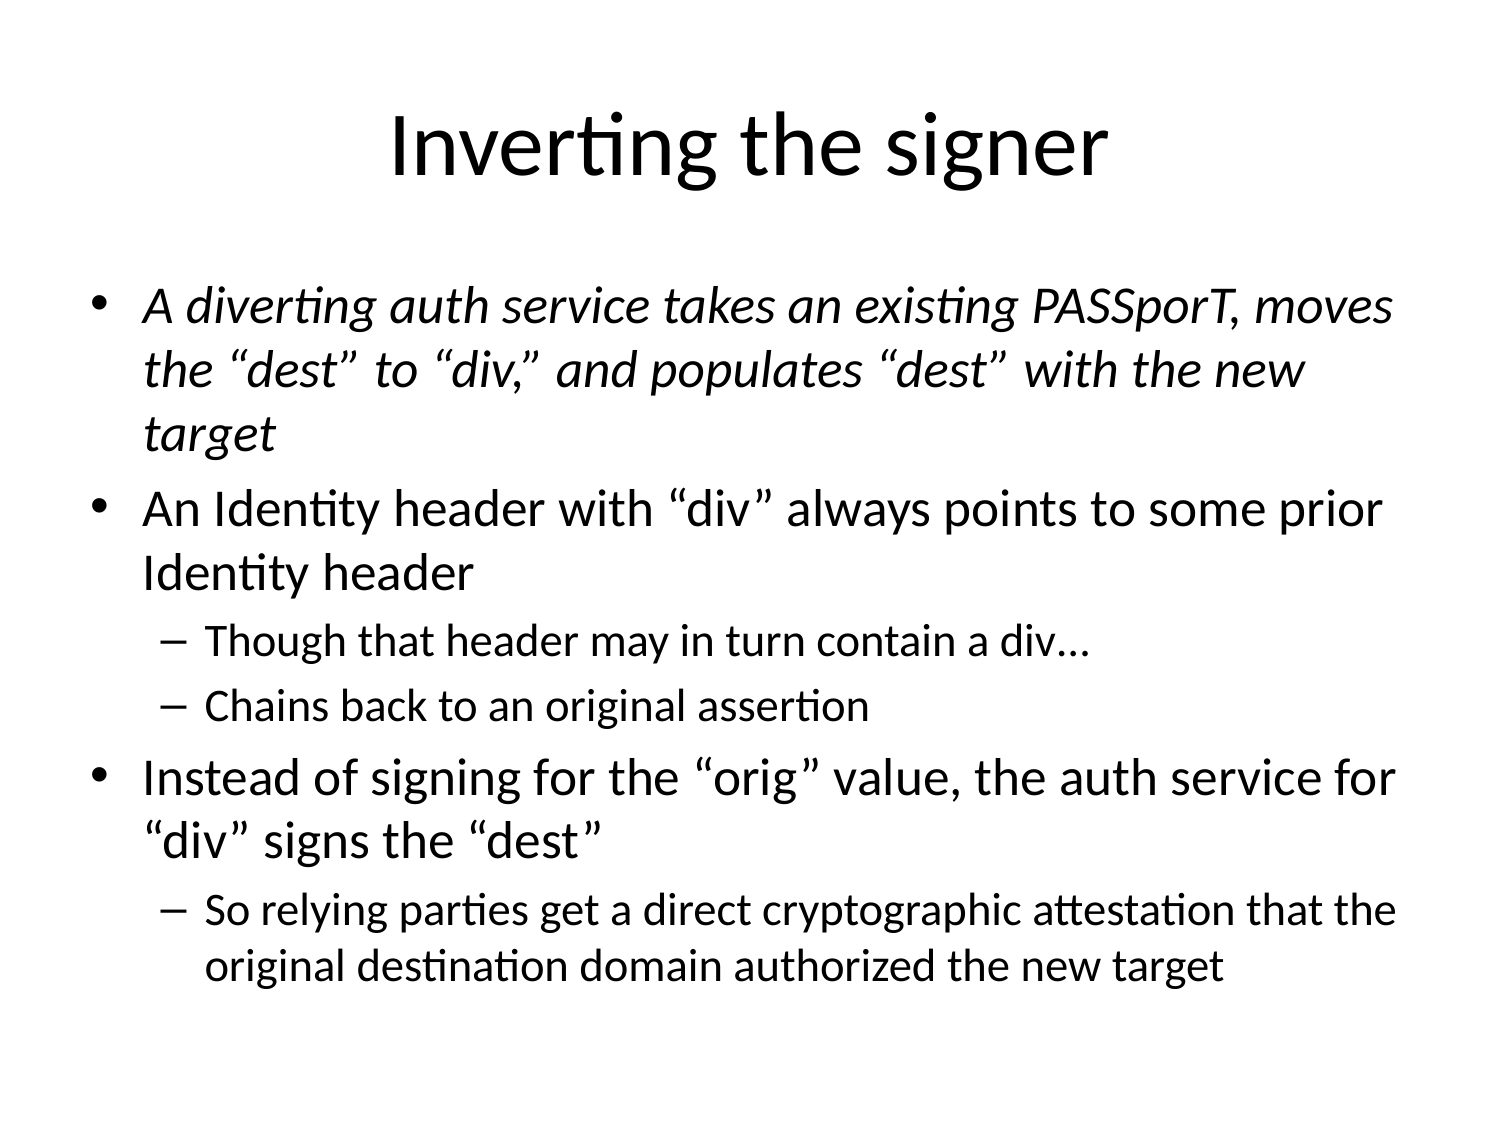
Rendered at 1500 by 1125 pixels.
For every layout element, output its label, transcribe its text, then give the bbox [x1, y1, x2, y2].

list A diverting auth service takes an existing PASSporT, moves the “dest” to “div,” and populates “dest” with the new target An Identity header with “div” always points to some prior Identity header Though that header may in turn contain a div… Chains back to an original assertion Instead of signing for the “orig” value, the auth service for “div” signs the “dest” So relying parties get a direct cryptographic attestation that the original destination domain authorized the new target [75, 262, 1425, 1005]
title Inverting the signer [75, 45, 1425, 233]
